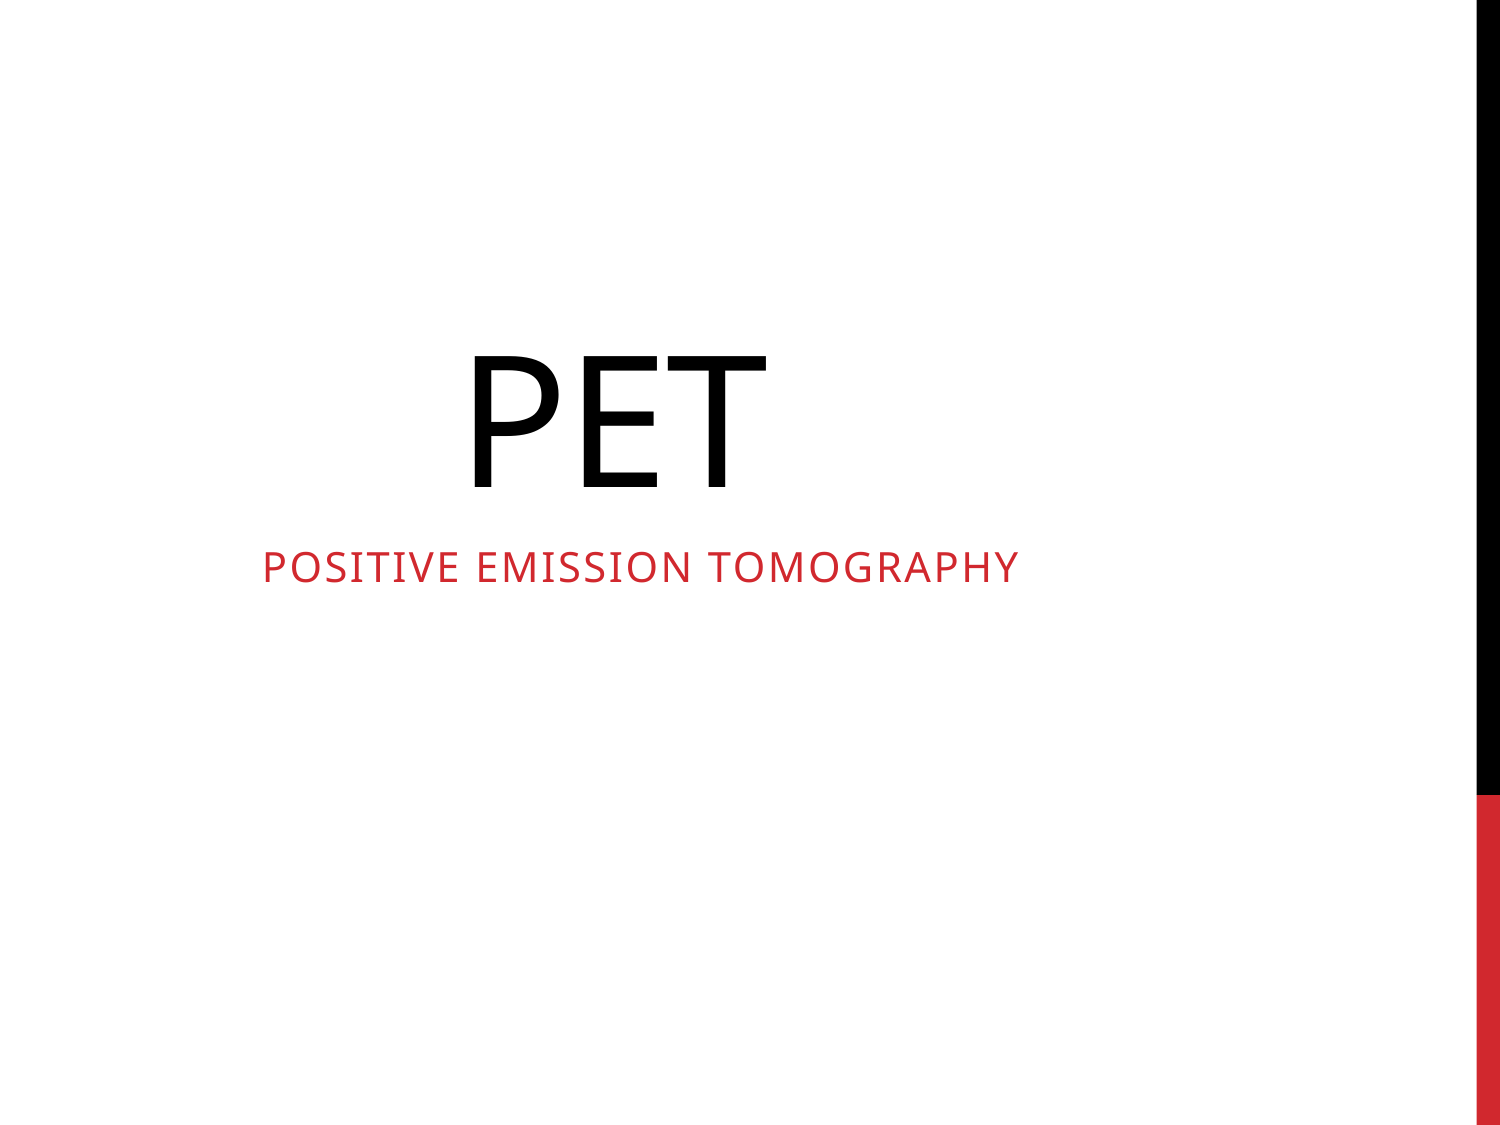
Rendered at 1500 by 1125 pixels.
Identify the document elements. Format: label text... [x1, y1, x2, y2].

subtitle Positive Emission Tomography [246, 533, 1372, 684]
title PET [442, 258, 1500, 1009]
